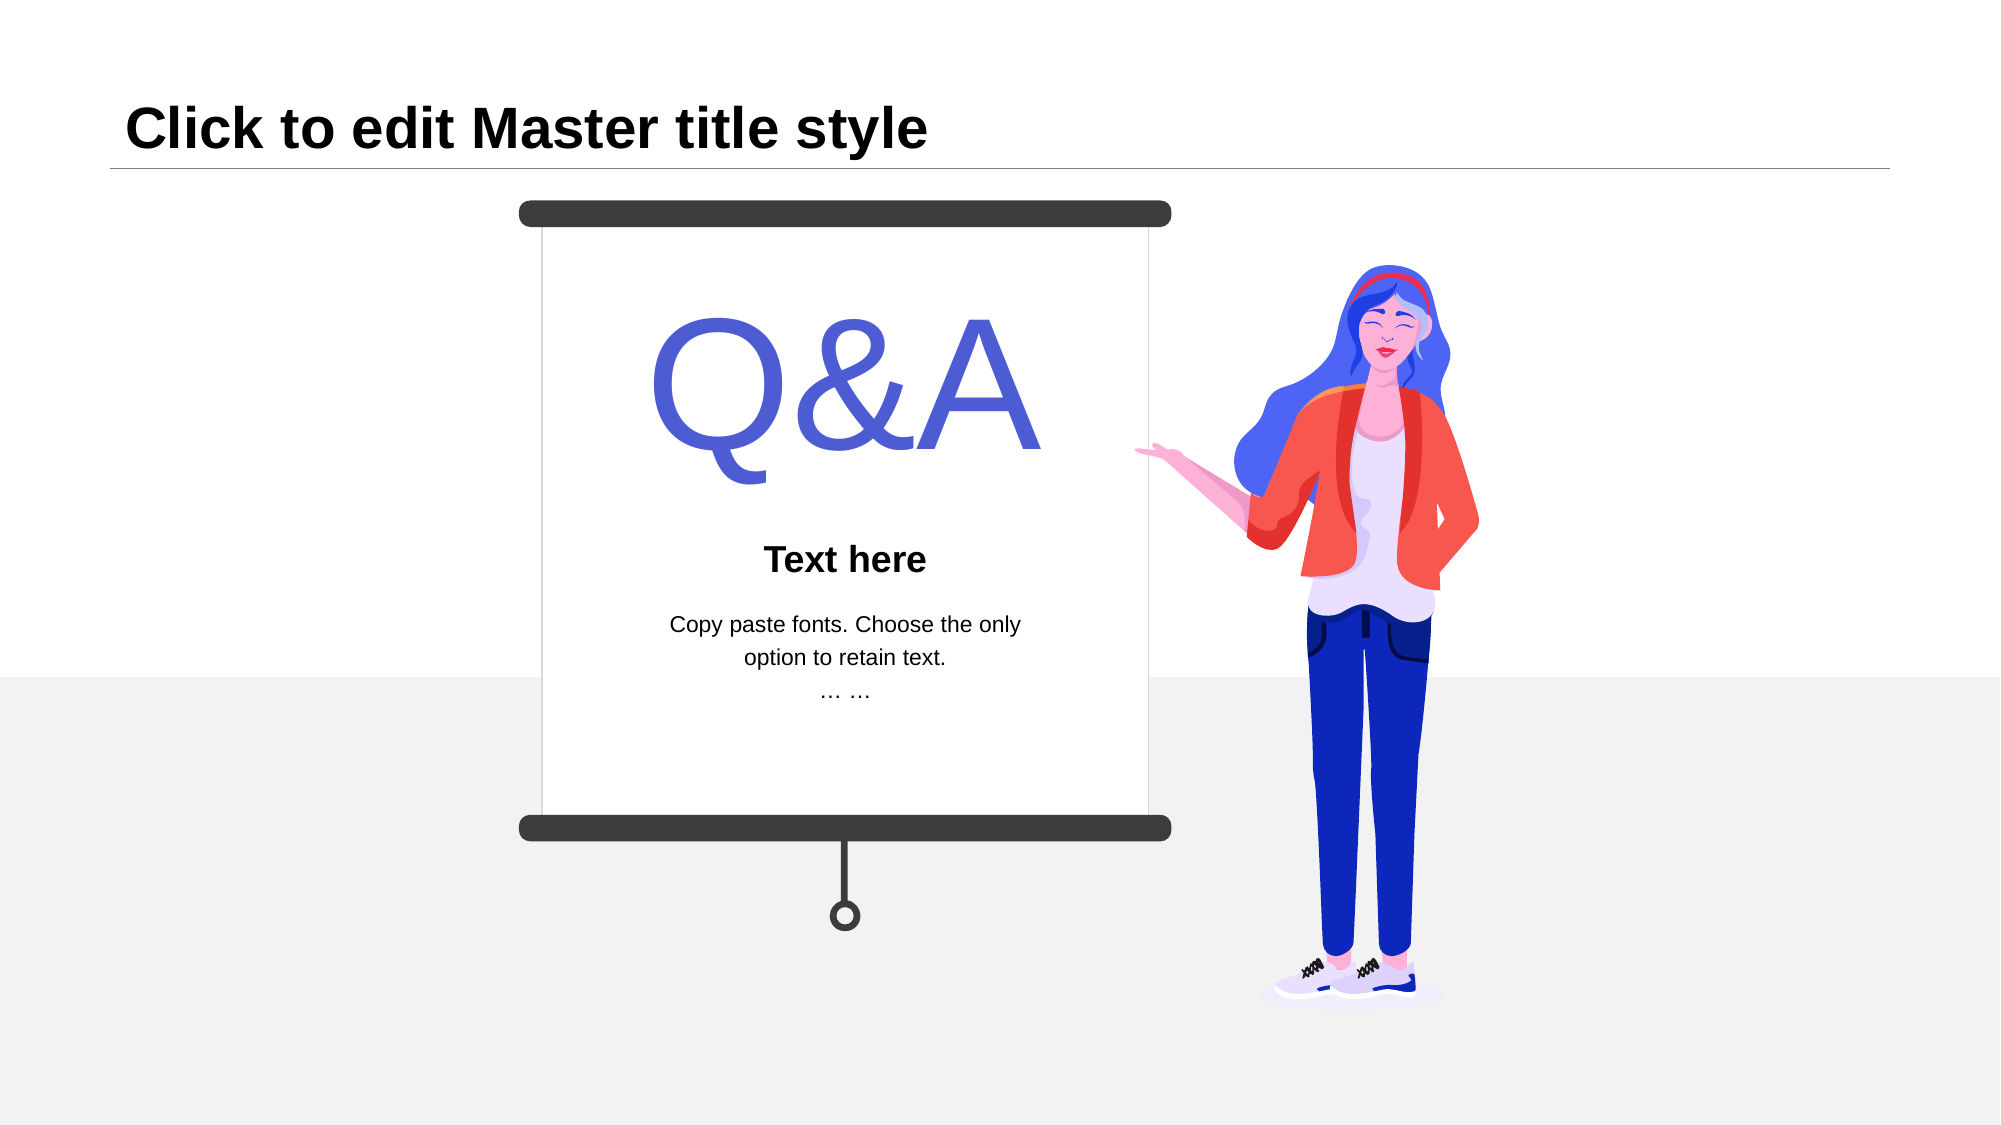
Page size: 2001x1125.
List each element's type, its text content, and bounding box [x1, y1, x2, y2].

title Click to edit Master title style [109, 0, 1890, 169]
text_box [0, 200, 2000, 1125]
